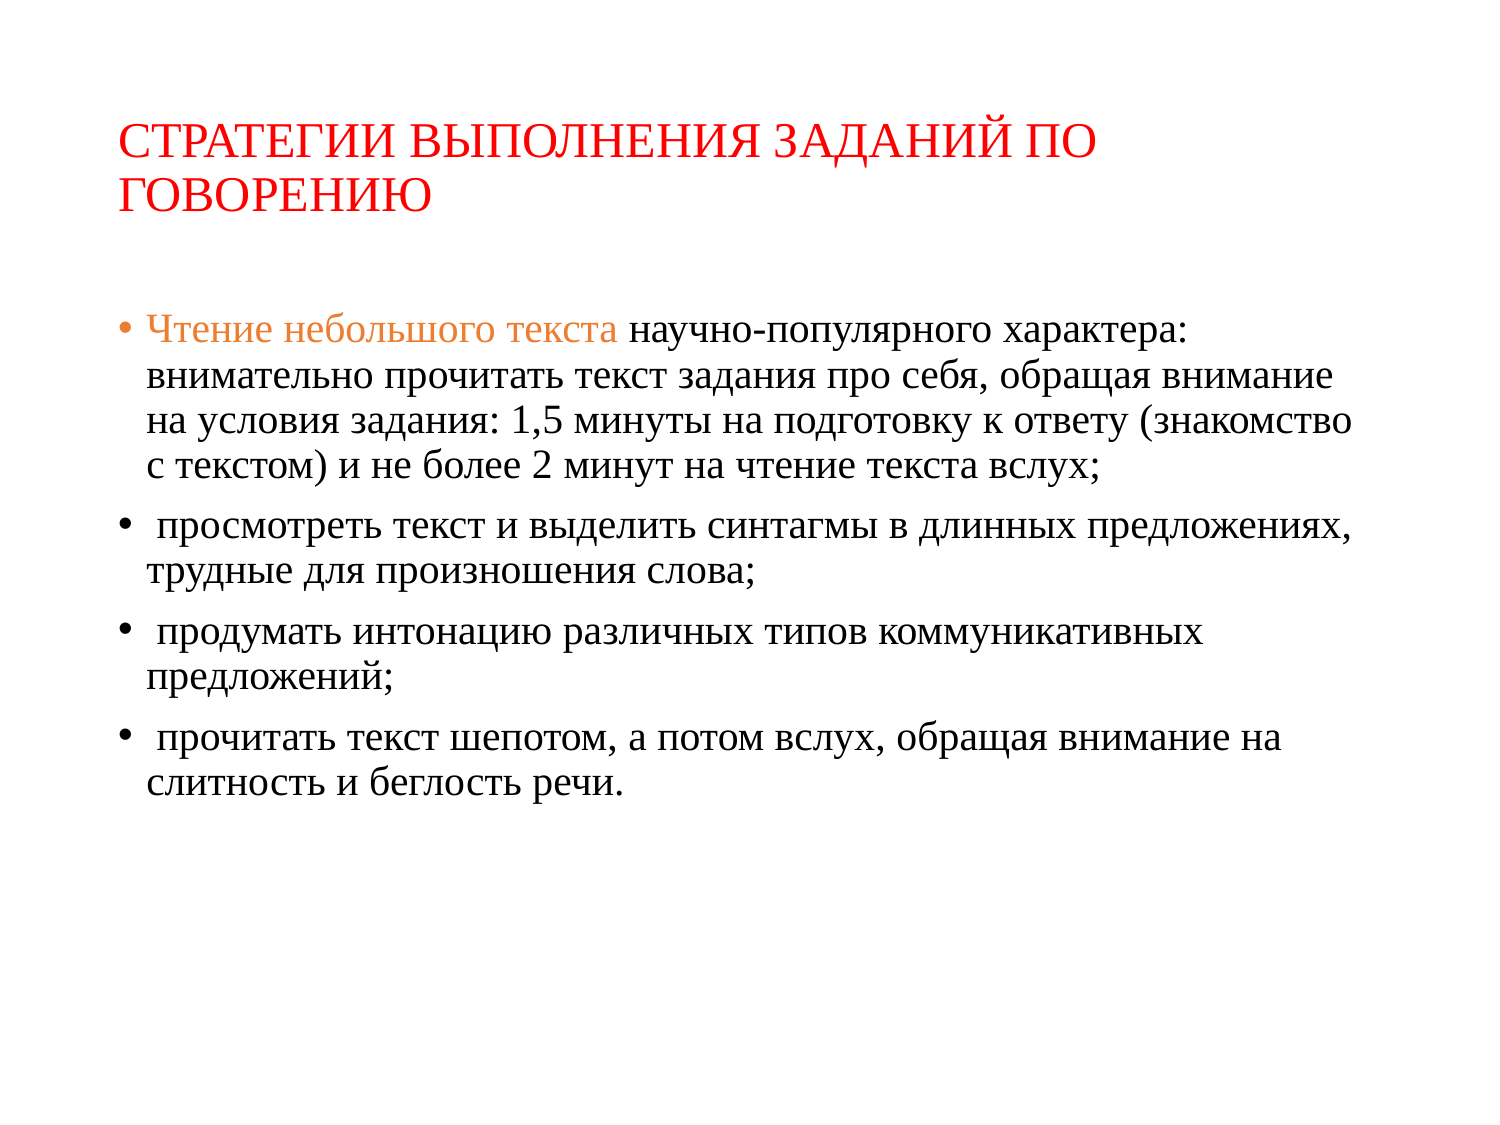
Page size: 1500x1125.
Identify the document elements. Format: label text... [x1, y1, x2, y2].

list Чтение небольшого текста научно-популярного характера: внимательно прочитать текст задания про себя, обращая внимание на условия задания: 1,5 минуты на подготовку к ответу (знакомство с текстом) и не более 2 минут на чтение текста вслух; просмотреть текст и выделить синтагмы в длинных предложениях, трудные для произношения слова; продумать интонацию различных типов коммуникативных предложений; прочитать текст шепотом, а потом вслух, обращая внимание на слитность и беглость речи. [103, 299, 1397, 1014]
title СТРАТЕГИИ ВЫПОЛНЕНИЯ ЗАДАНИЙ ПО ГОВОРЕНИЮ [103, 59, 1397, 278]
